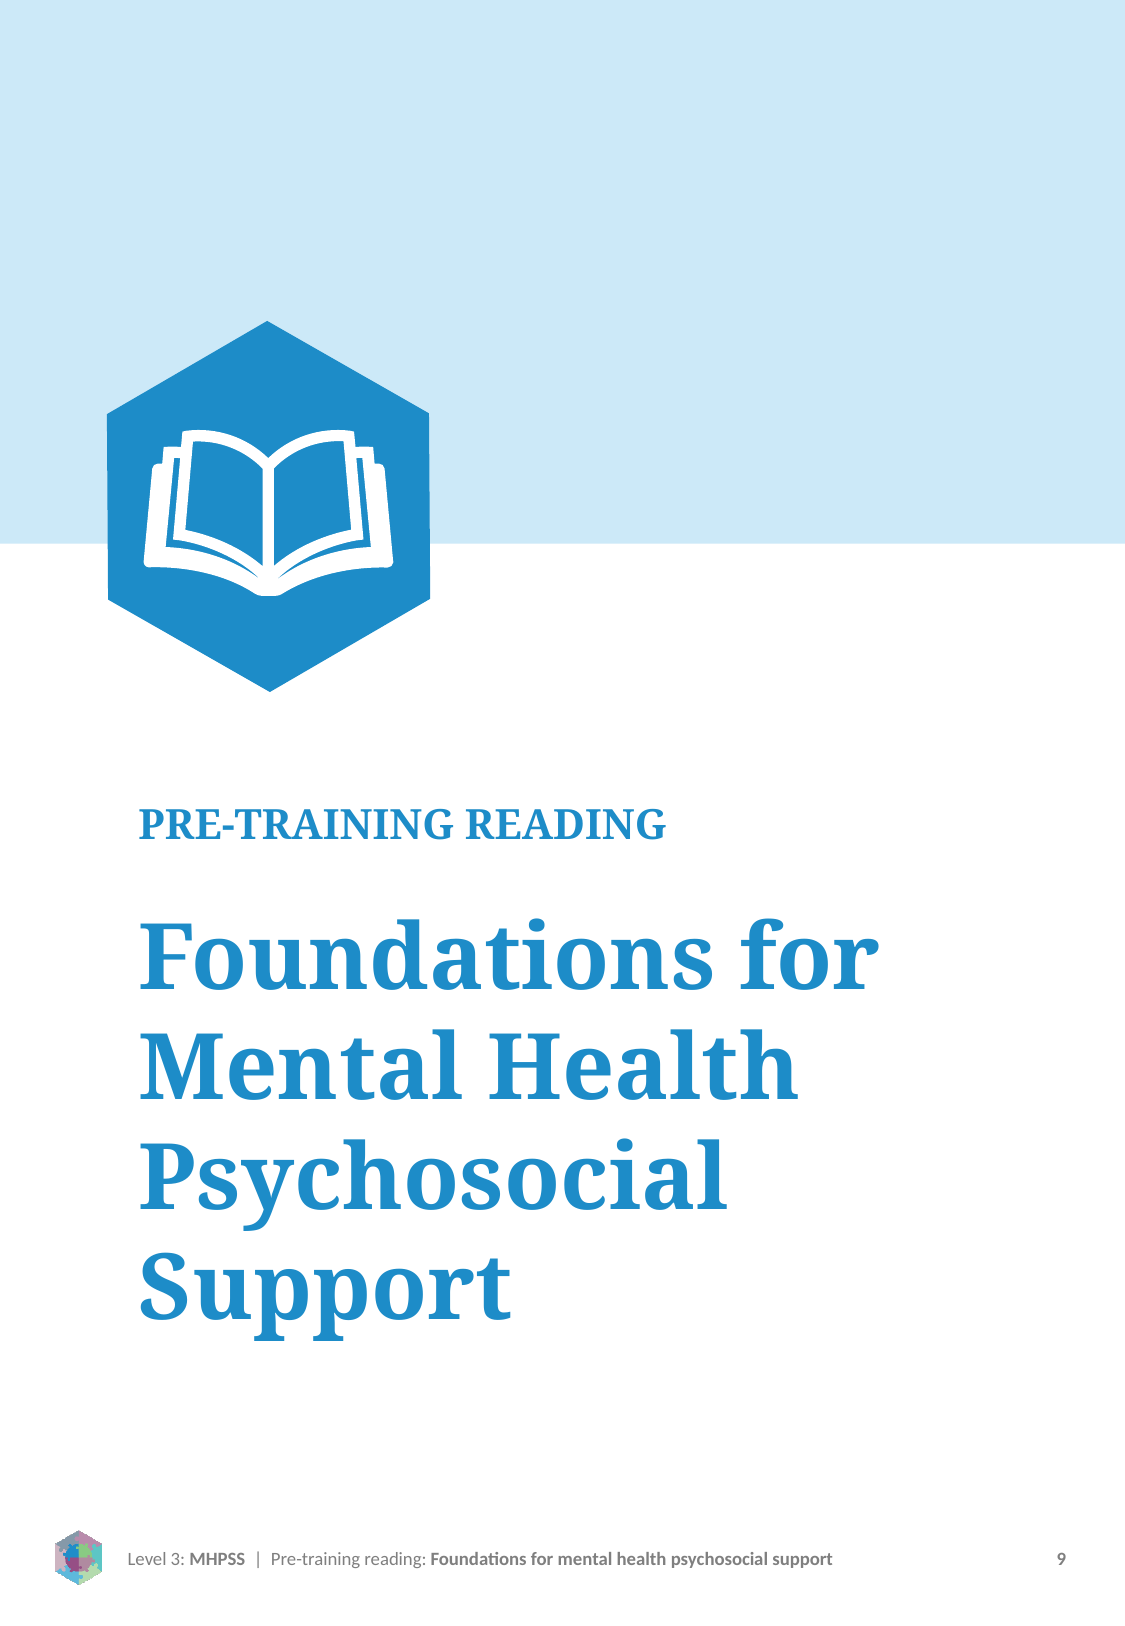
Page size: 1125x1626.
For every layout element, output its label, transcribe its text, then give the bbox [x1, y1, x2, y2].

text_box [143, 429, 394, 596]
text_box [0, 0, 1125, 544]
text_box PRE-TRAINING READING Foundations for Mental Health Psychosocial Support [123, 790, 1029, 1346]
text_box [106, 320, 431, 693]
picture [55, 1530, 102, 1585]
